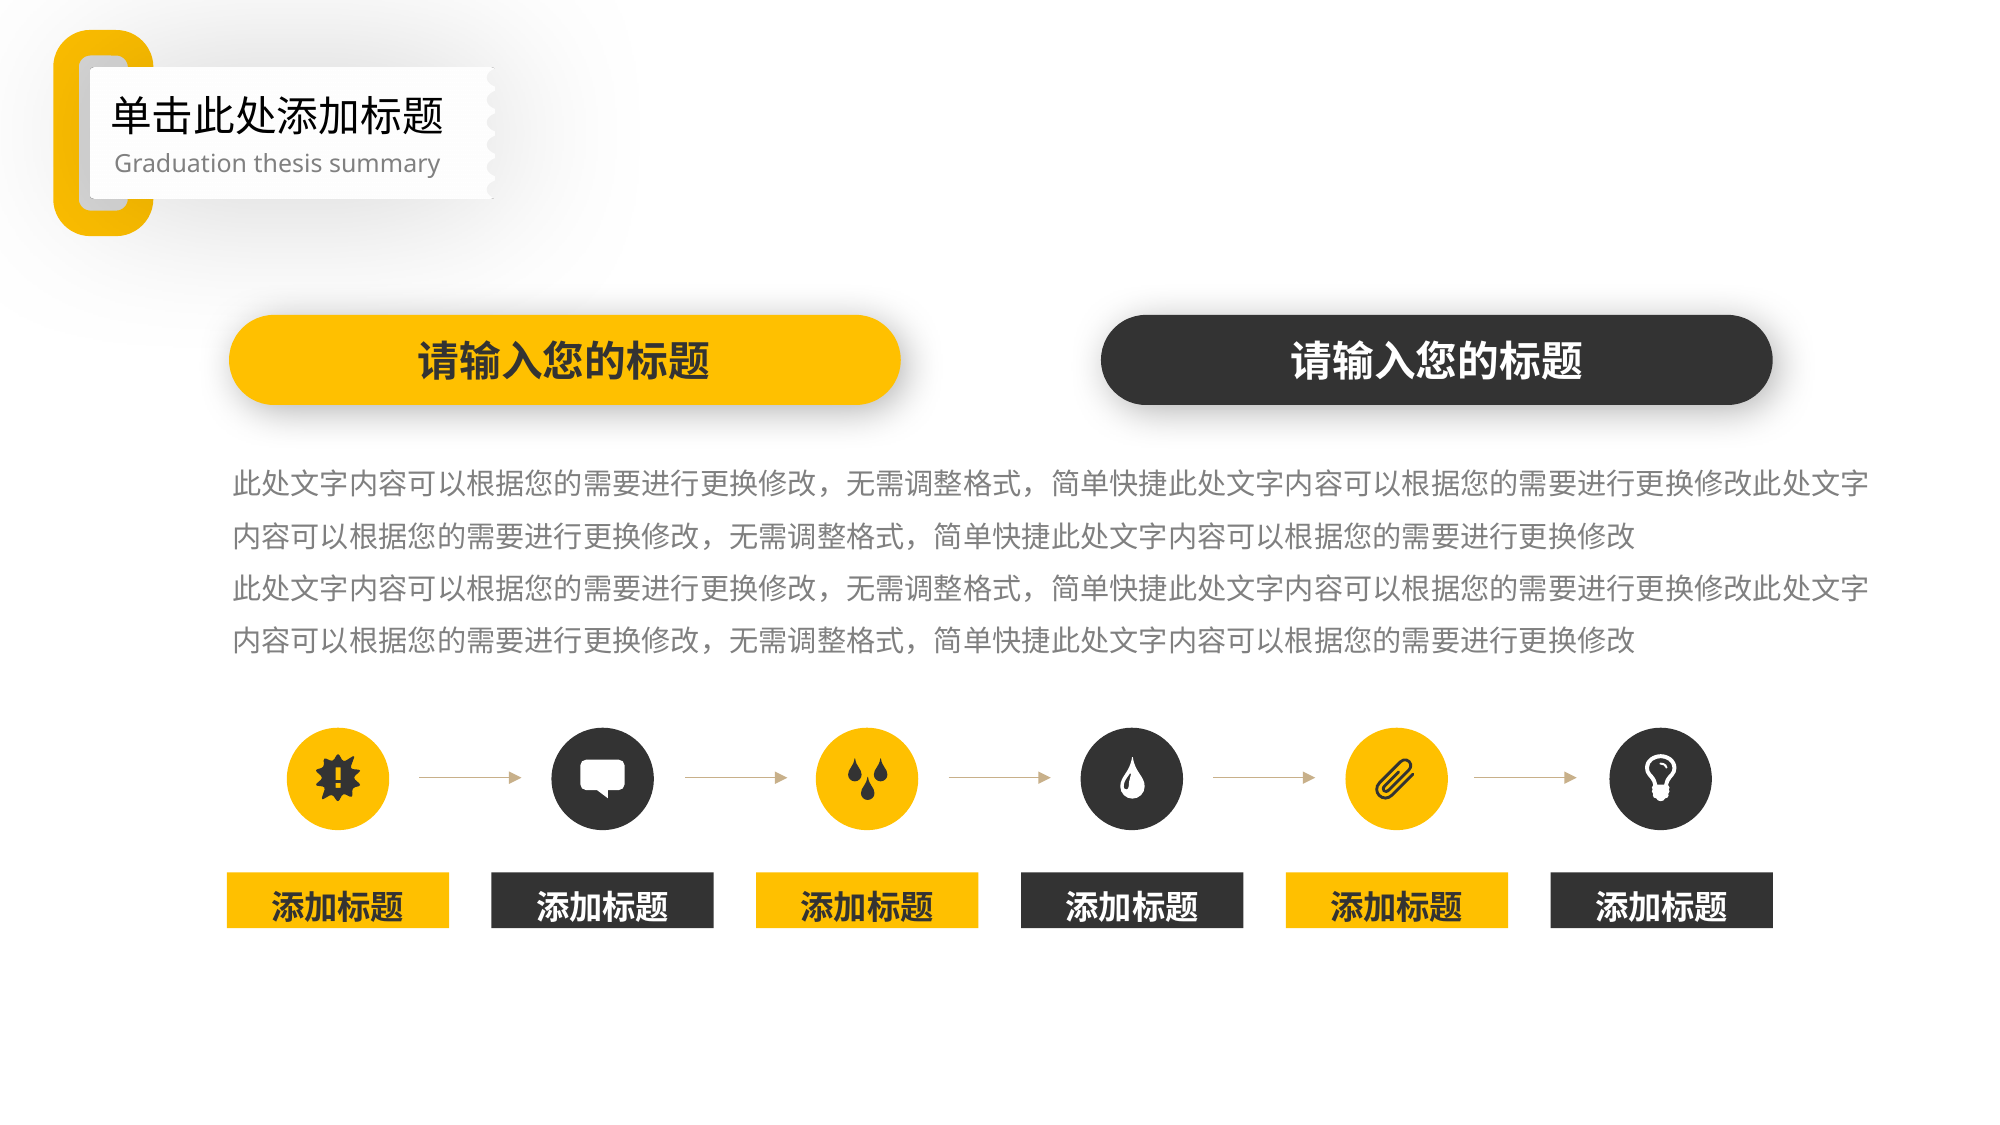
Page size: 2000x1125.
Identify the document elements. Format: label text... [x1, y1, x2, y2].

text_box 请输入您的标题 [1104, 327, 1770, 393]
text_box [1115, 314, 1759, 327]
text_box 请输入您的标题 [231, 327, 897, 393]
text_box [1115, 393, 1759, 405]
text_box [65, 42, 501, 224]
text_box [243, 314, 887, 327]
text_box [226, 727, 1774, 929]
text_box [1100, 343, 1104, 377]
text_box [243, 393, 887, 405]
text_box [897, 341, 901, 378]
text_box 此处文字内容可以根据您的需要进行更换修改，无需调整格式，简单快捷此处文字内容可以根据您的需要进行更换修改此处文字内容可以根据您的需要进行更换修改，无需调整格式，简单快捷此处文字内容可以根据您的需要进行更换修改 此处文字内容可以根据您的需要进行更换修改，无需调整格式，简单快捷此处文字内容可以根据您的需要进行更换修改此处文字内容可以根据您的需要进行更换修改，无需调整格式，简单快捷此处文字内容可以根据您的需要进行更换修改 [217, 440, 1911, 823]
